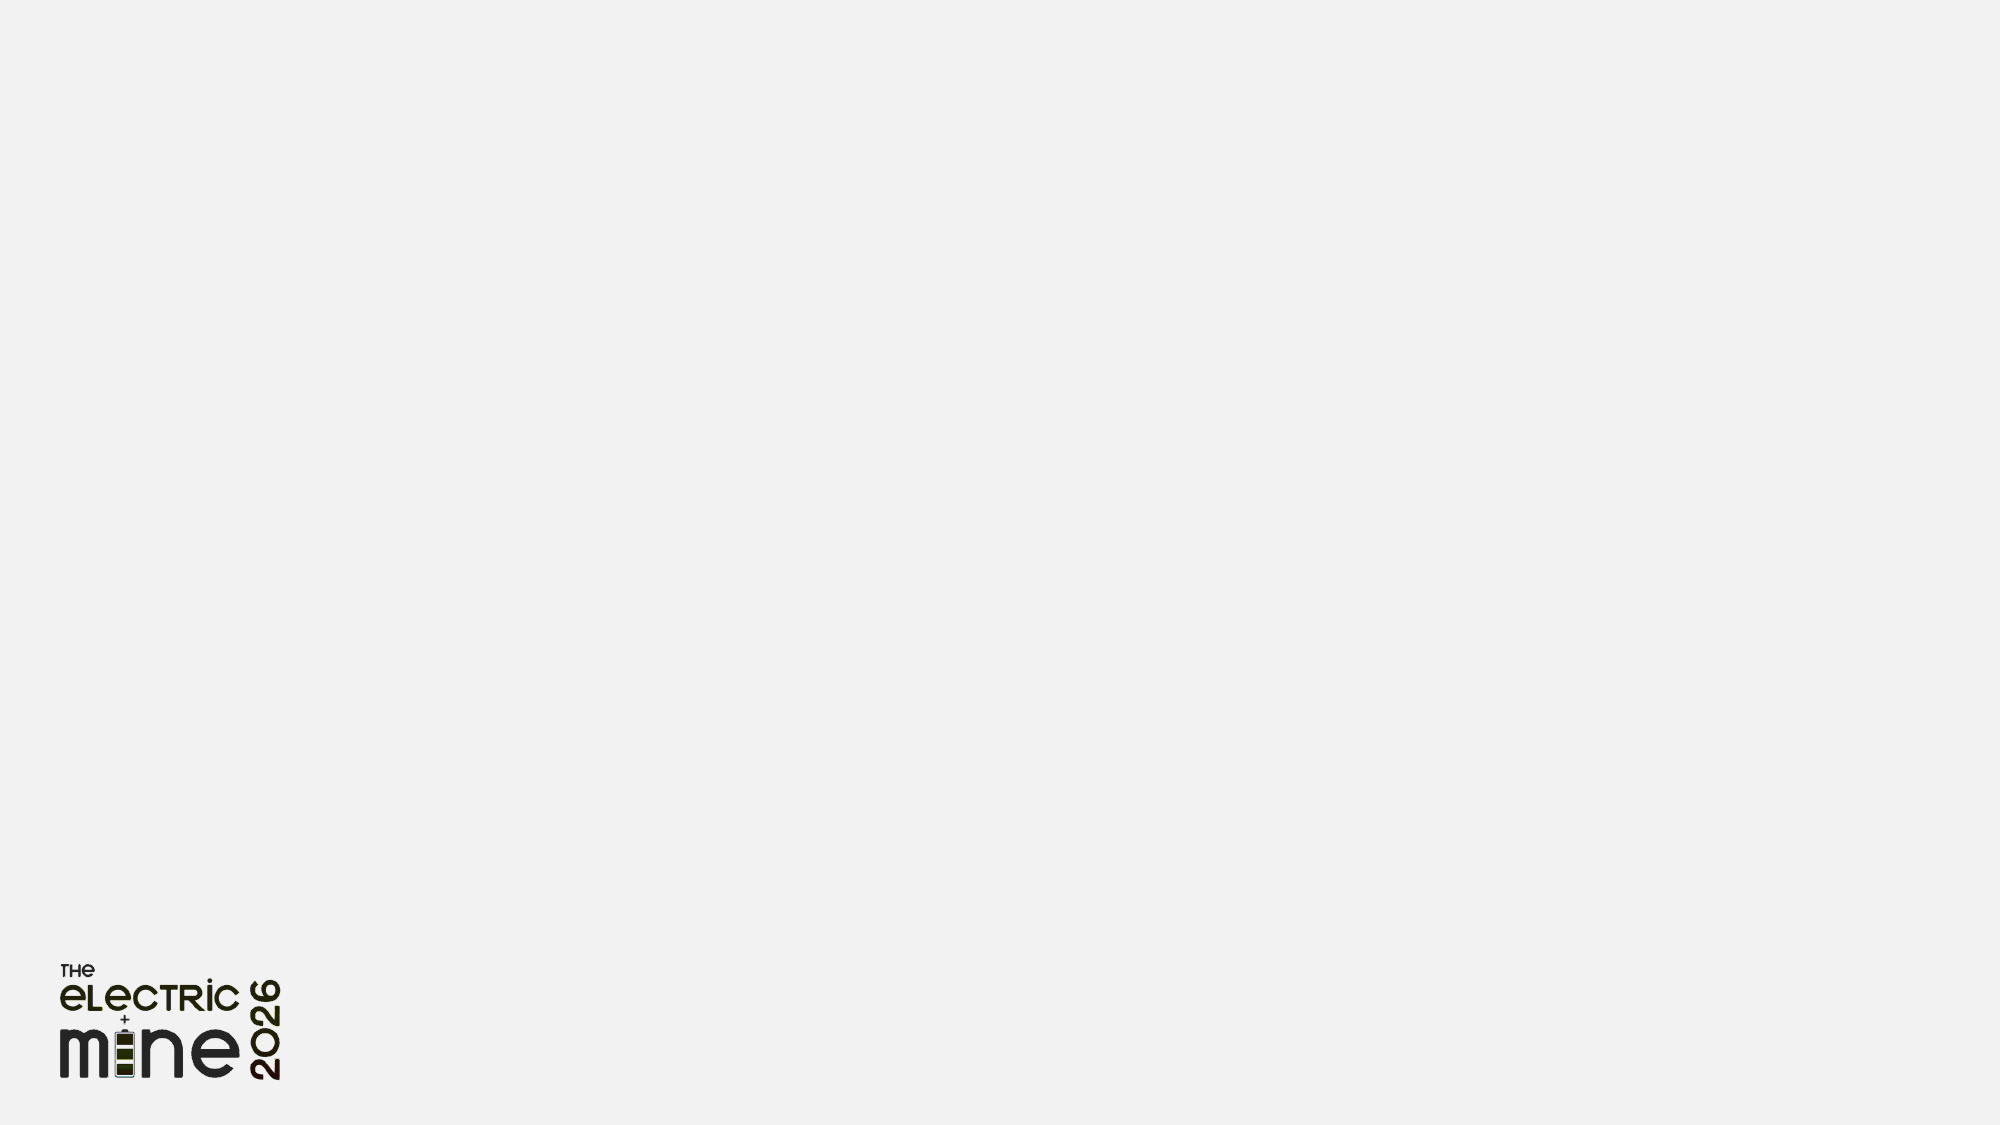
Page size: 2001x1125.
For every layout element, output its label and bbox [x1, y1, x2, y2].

picture [50, 961, 290, 1081]
